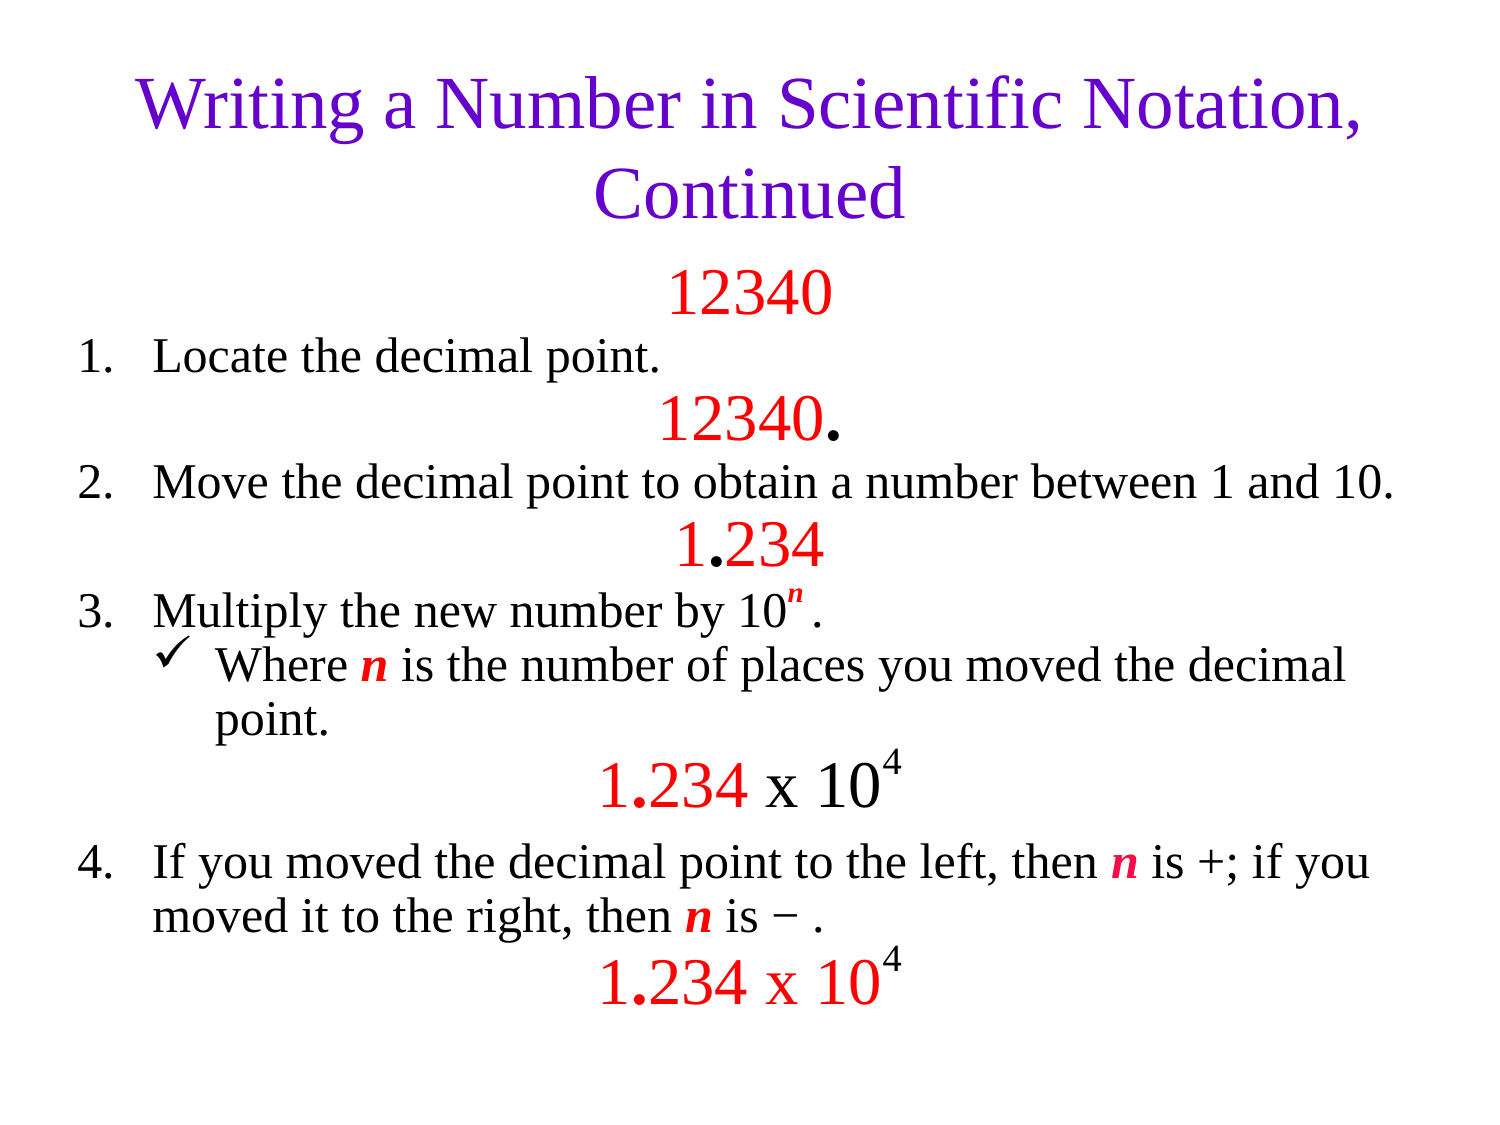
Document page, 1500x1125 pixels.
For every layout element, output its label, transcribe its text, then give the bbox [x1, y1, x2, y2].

text_box 12340 1. Locate the decimal point. 12340. 2. Move the decimal point to obtain a number between 1 and 10. 1.234 3. Multiply the new number by 10n . Where n is the number of places you moved the decimal point. 1.234 x 104 4. If you moved the decimal point to the left, then n is +; if you moved it to the right, then n is − . 1.234 x 104 [62, 249, 1438, 1038]
text_box Writing a Number in Scientific Notation, Continued [112, 49, 1388, 238]
